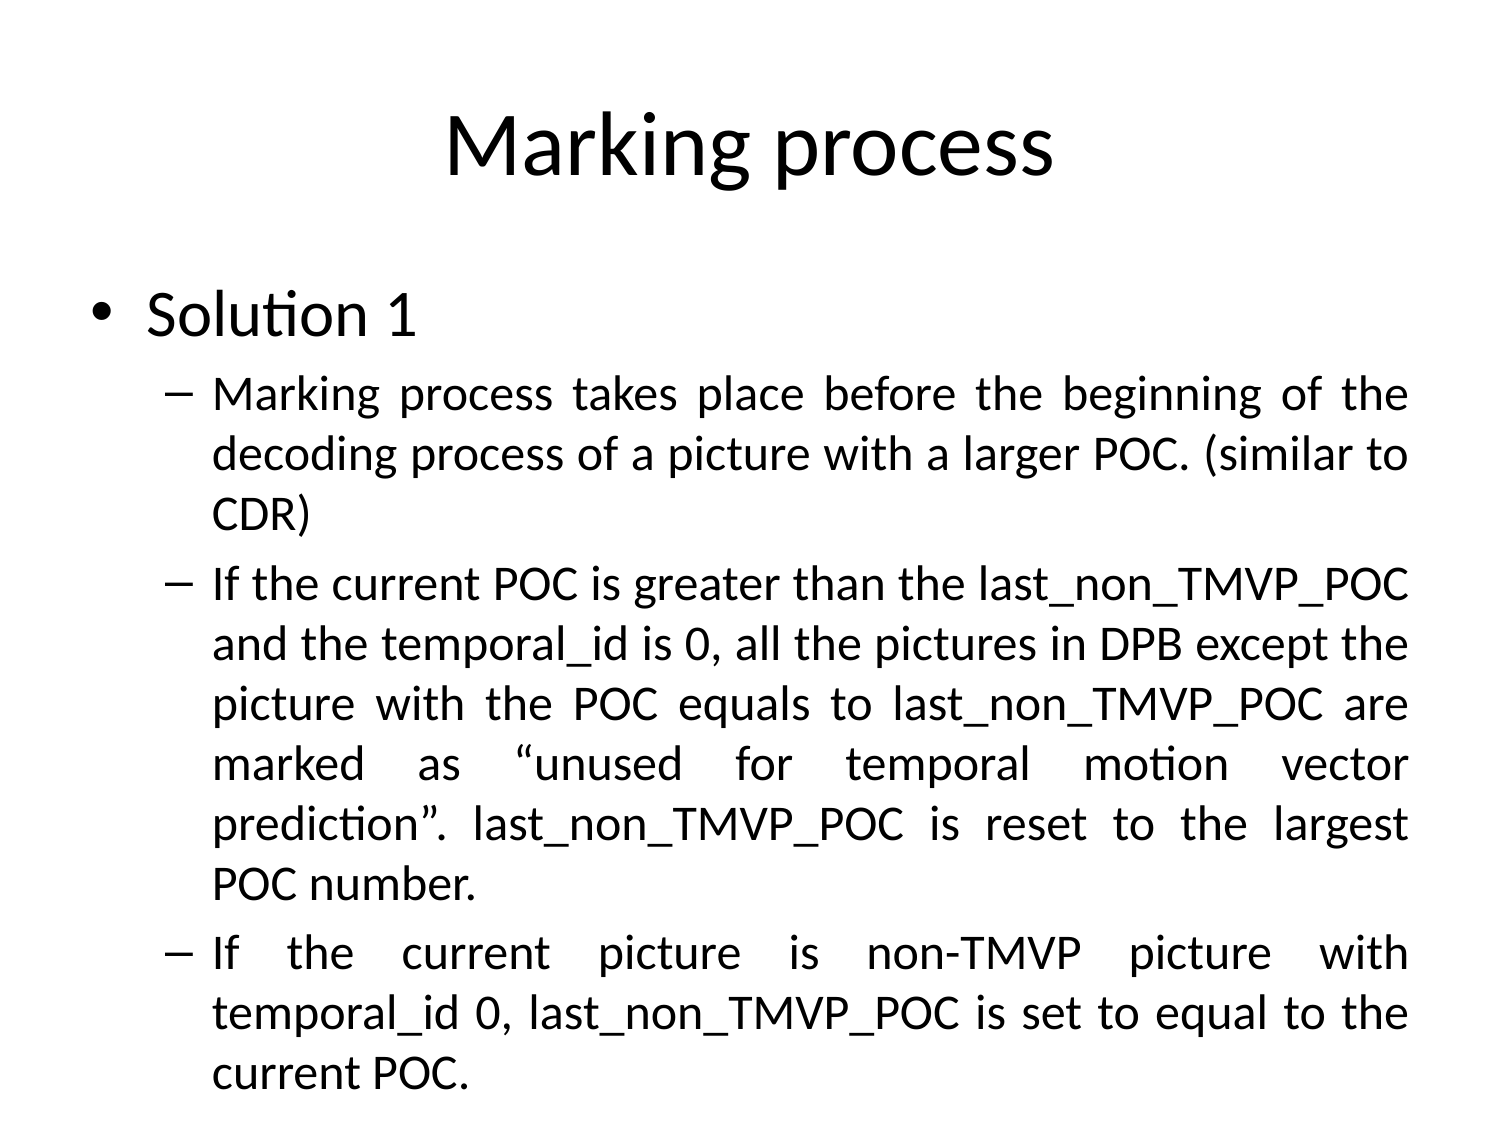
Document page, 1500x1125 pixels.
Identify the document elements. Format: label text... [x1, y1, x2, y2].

title Marking process [75, 45, 1425, 233]
list Solution 1 Marking process takes place before the beginning of the decoding process of a picture with a larger POC. (similar to CDR) If the current POC is greater than the last_non_TMVP_POC and the temporal_id is 0, all the pictures in DPB except the picture with the POC equals to last_non_TMVP_POC are marked as “unused for temporal motion vector prediction”. last_non_TMVP_POC is reset to the largest POC number. If the current picture is non-TMVP picture with temporal_id 0, last_non_TMVP_POC is set to equal to the current POC. [75, 262, 1425, 1005]
